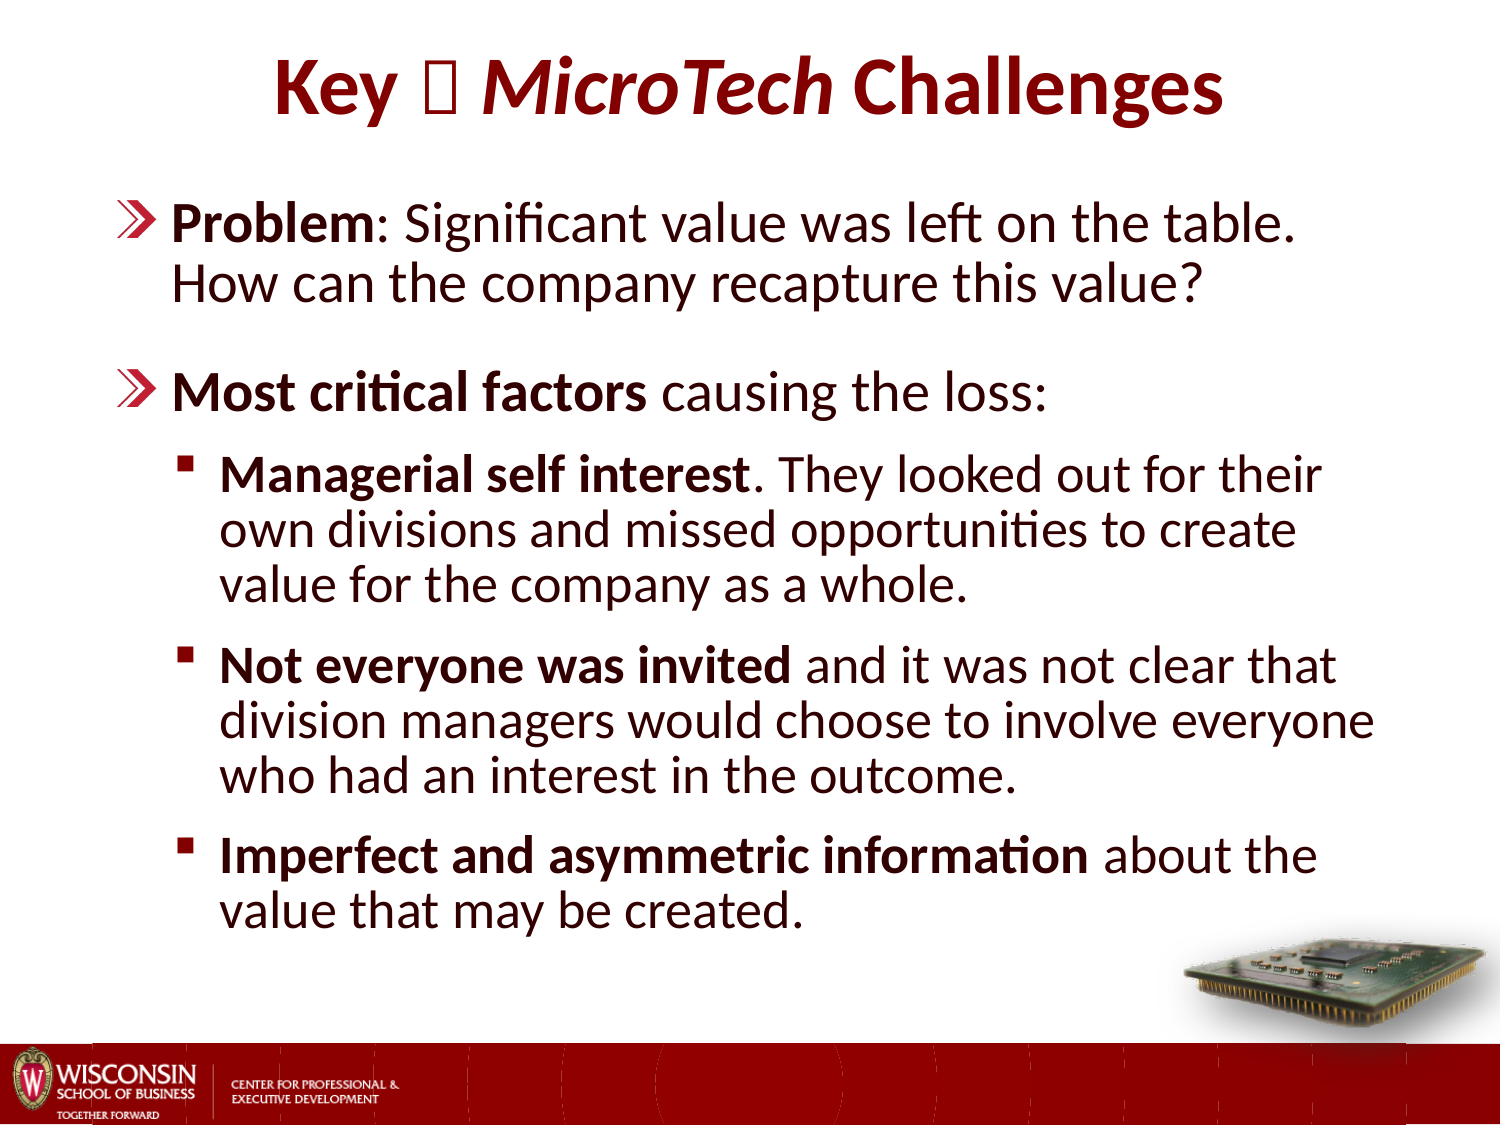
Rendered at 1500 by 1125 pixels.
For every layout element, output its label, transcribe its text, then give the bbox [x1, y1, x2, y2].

picture [114, 367, 158, 409]
list Problem: Significant value was left on the table. How can the company recapture this value? Most critical factors causing the loss: Managerial self interest. They looked out for their own divisions and missed opportunities to create value for the company as a whole. Not everyone was invited and it was not clear that division managers would choose to involve everyone who had an interest in the outcome. Imperfect and asymmetric information about the value that may be created. [99, 187, 1400, 913]
title Key  MicroTech Challenges [0, 37, 1500, 147]
picture [12, 1046, 400, 1120]
picture [114, 198, 158, 240]
picture [1180, 912, 1488, 1063]
